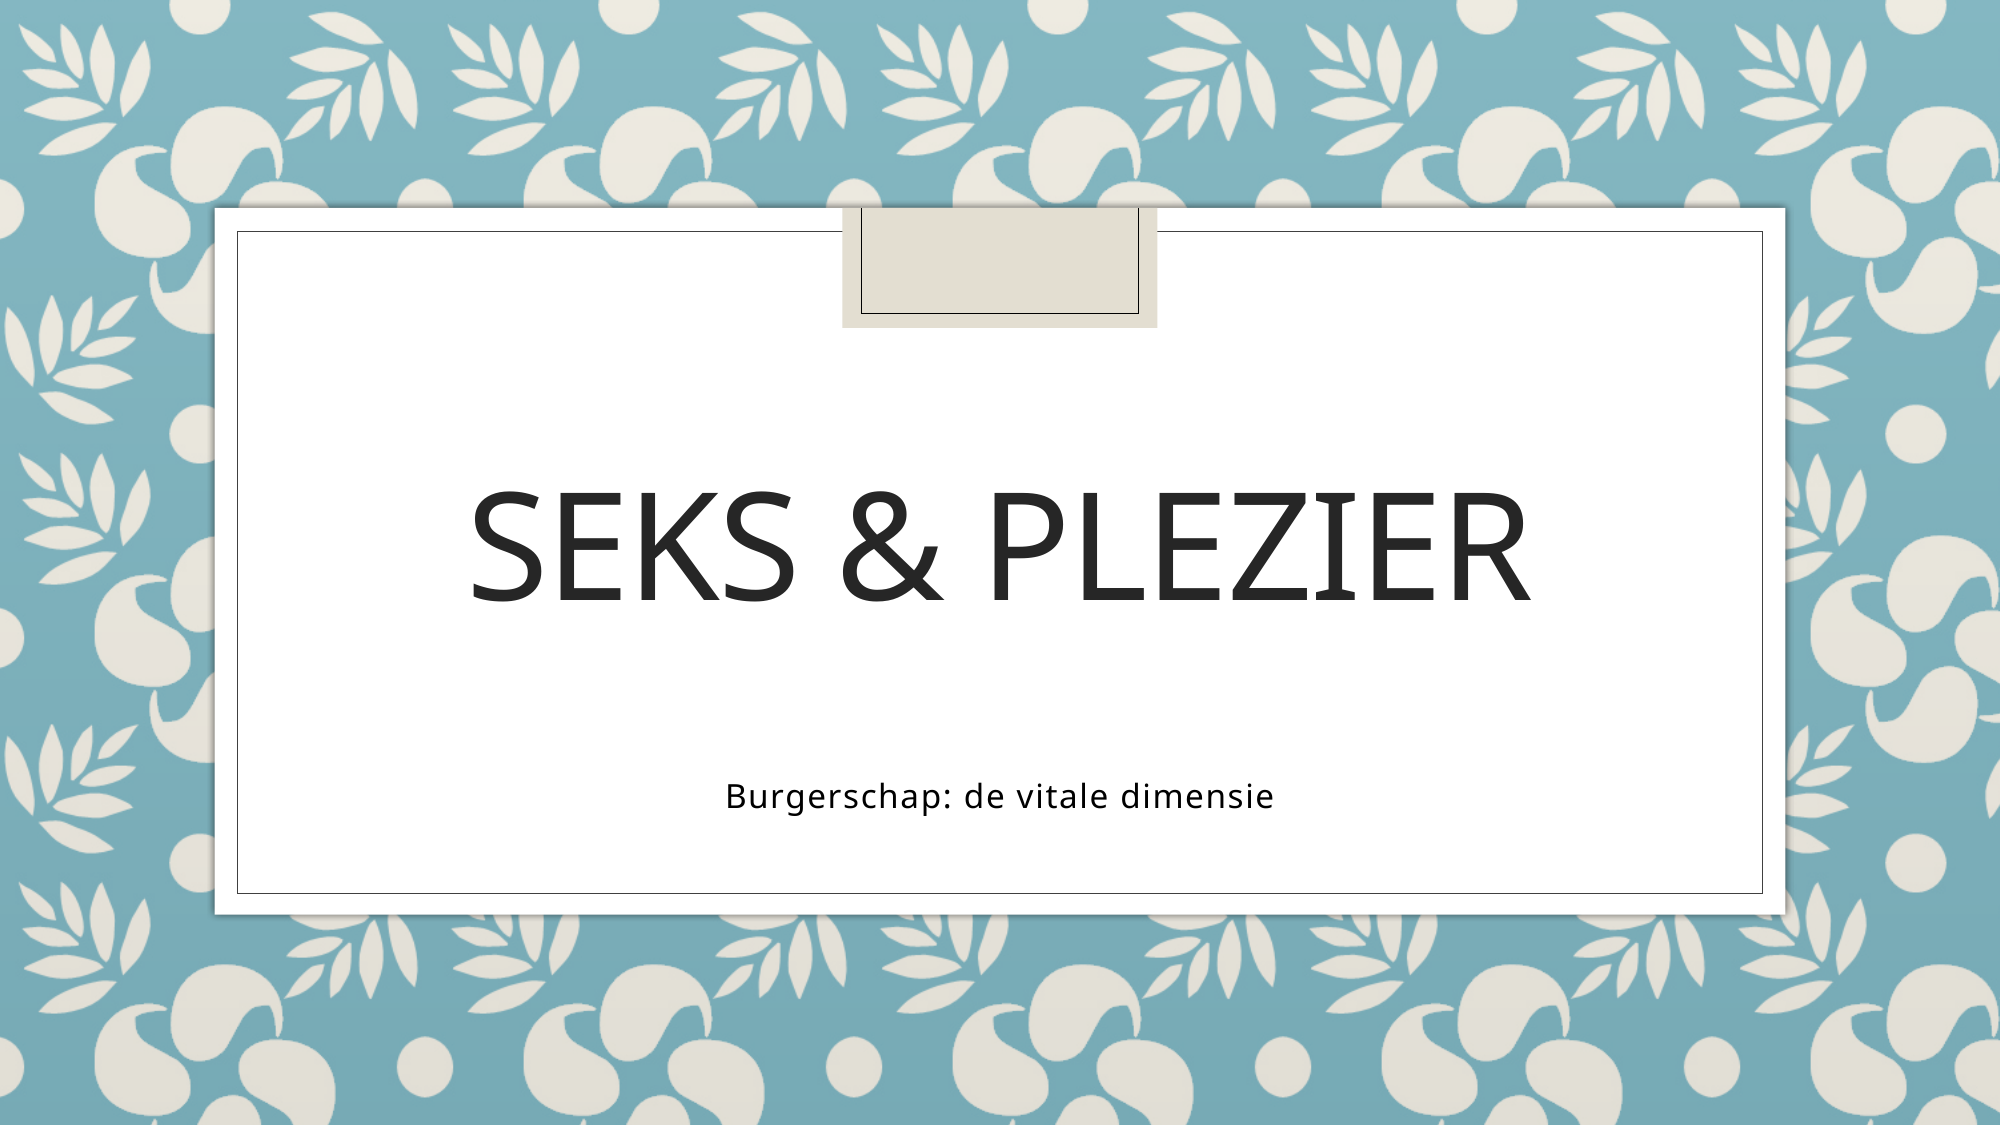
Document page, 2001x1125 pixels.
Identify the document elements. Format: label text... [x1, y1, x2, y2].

subtitle Burgerschap: de vitale dimensie [256, 768, 1745, 844]
title Seks & plezier [256, 343, 1744, 768]
